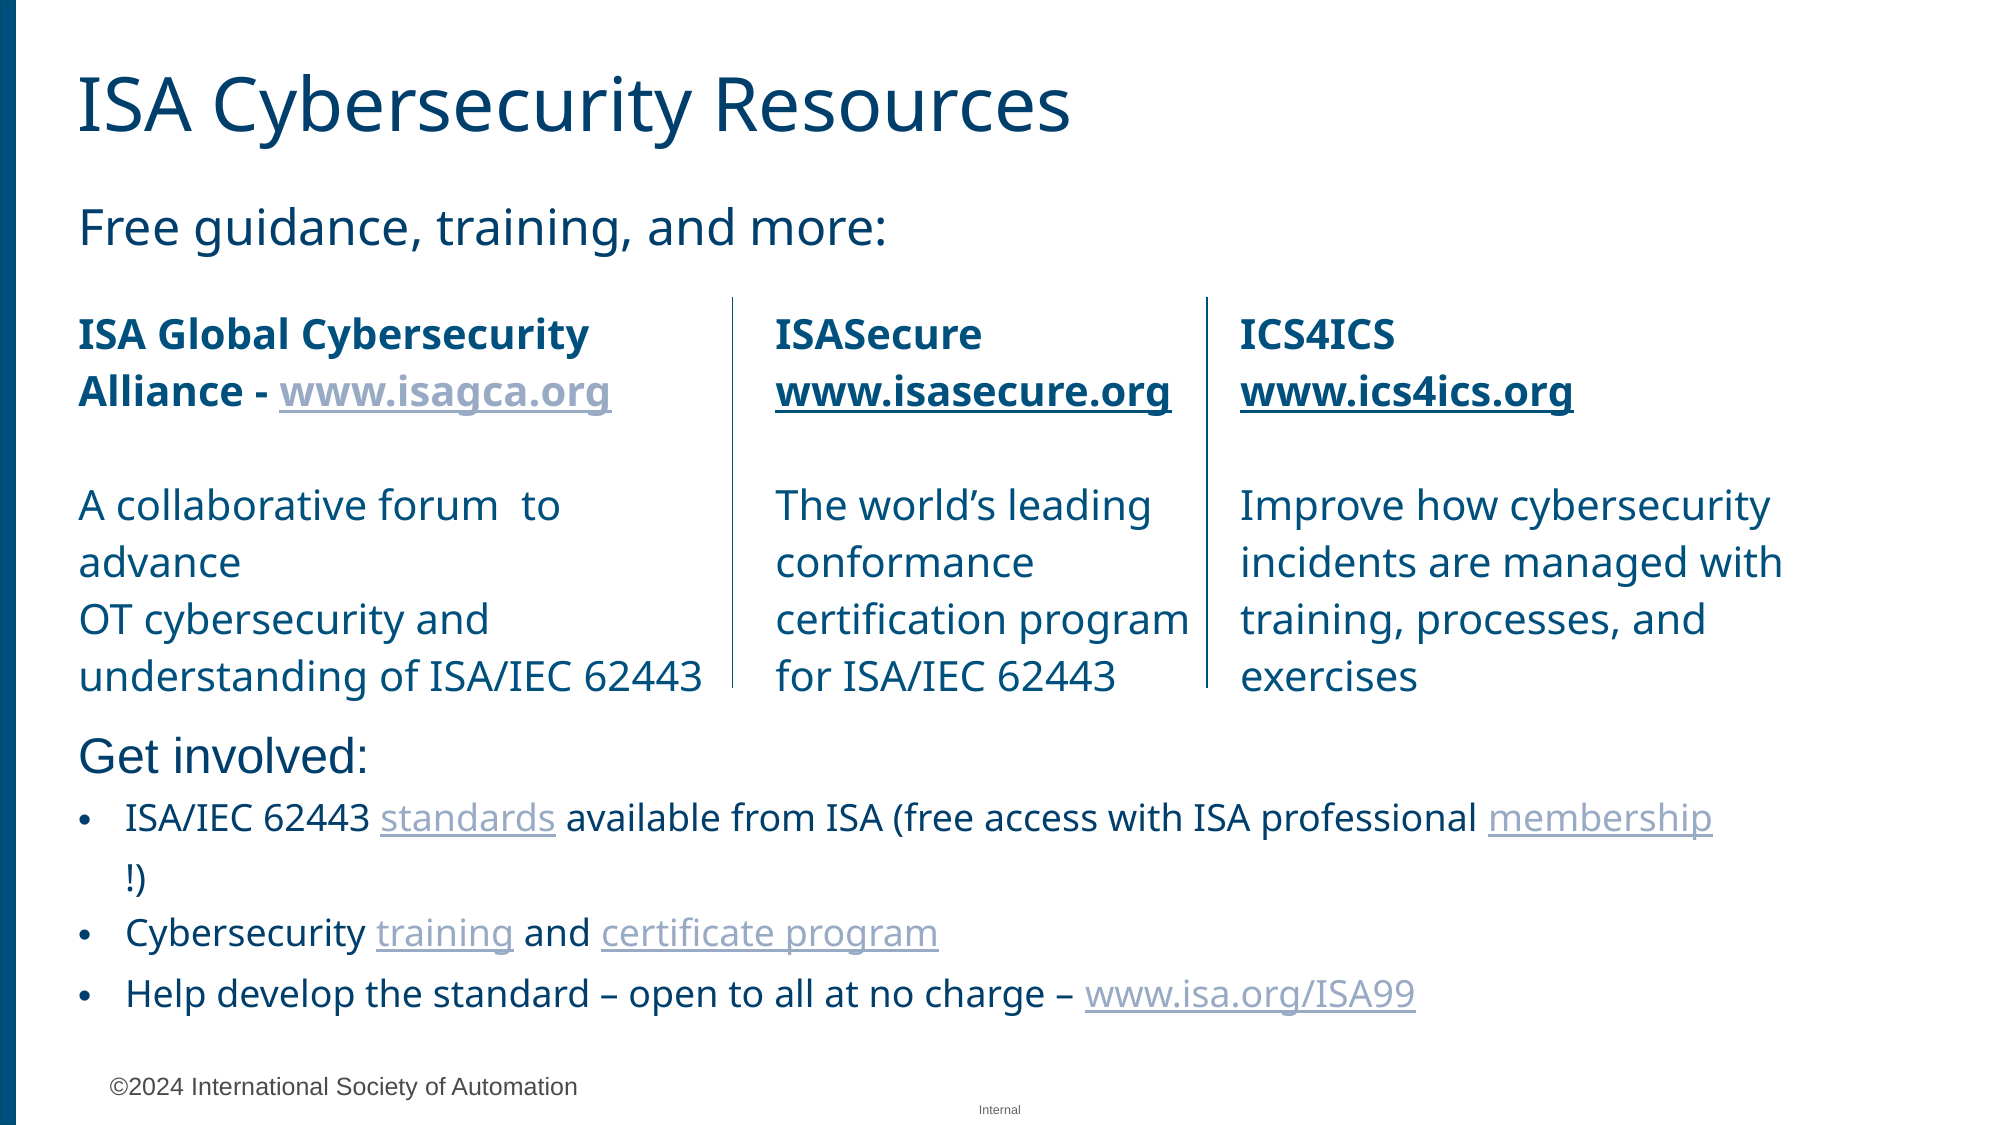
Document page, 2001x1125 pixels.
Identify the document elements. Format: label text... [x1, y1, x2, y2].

text_box [413, 3, 2000, 263]
text_box ISA Cybersecurity Resources [63, 59, 1855, 278]
text_box Free guidance, training, and more: [63, 176, 1043, 266]
table_header ICS4ICS www.ics4ics.org Improve how cybersecurity incidents are managed with training, processes, and exercises [1208, 297, 1819, 688]
table_header ISA Global Cybersecurity Alliance - www.isagca.org A collaborative forum to advance OT cybersecurity and understanding of ISA/IEC 62443 [63, 297, 732, 656]
table_header ISASecure www.isasecure.org The world’s leading conformance certification program for ISA/IEC 62443 [733, 297, 1206, 656]
text_box Get involved: ISA/IEC 62443 standards available from ISA (free access with ISA professional membership!) Cybersecurity training and certificate program Help develop the standard – open to all at no charge – www.isa.org/ISA99 [63, 656, 1740, 874]
